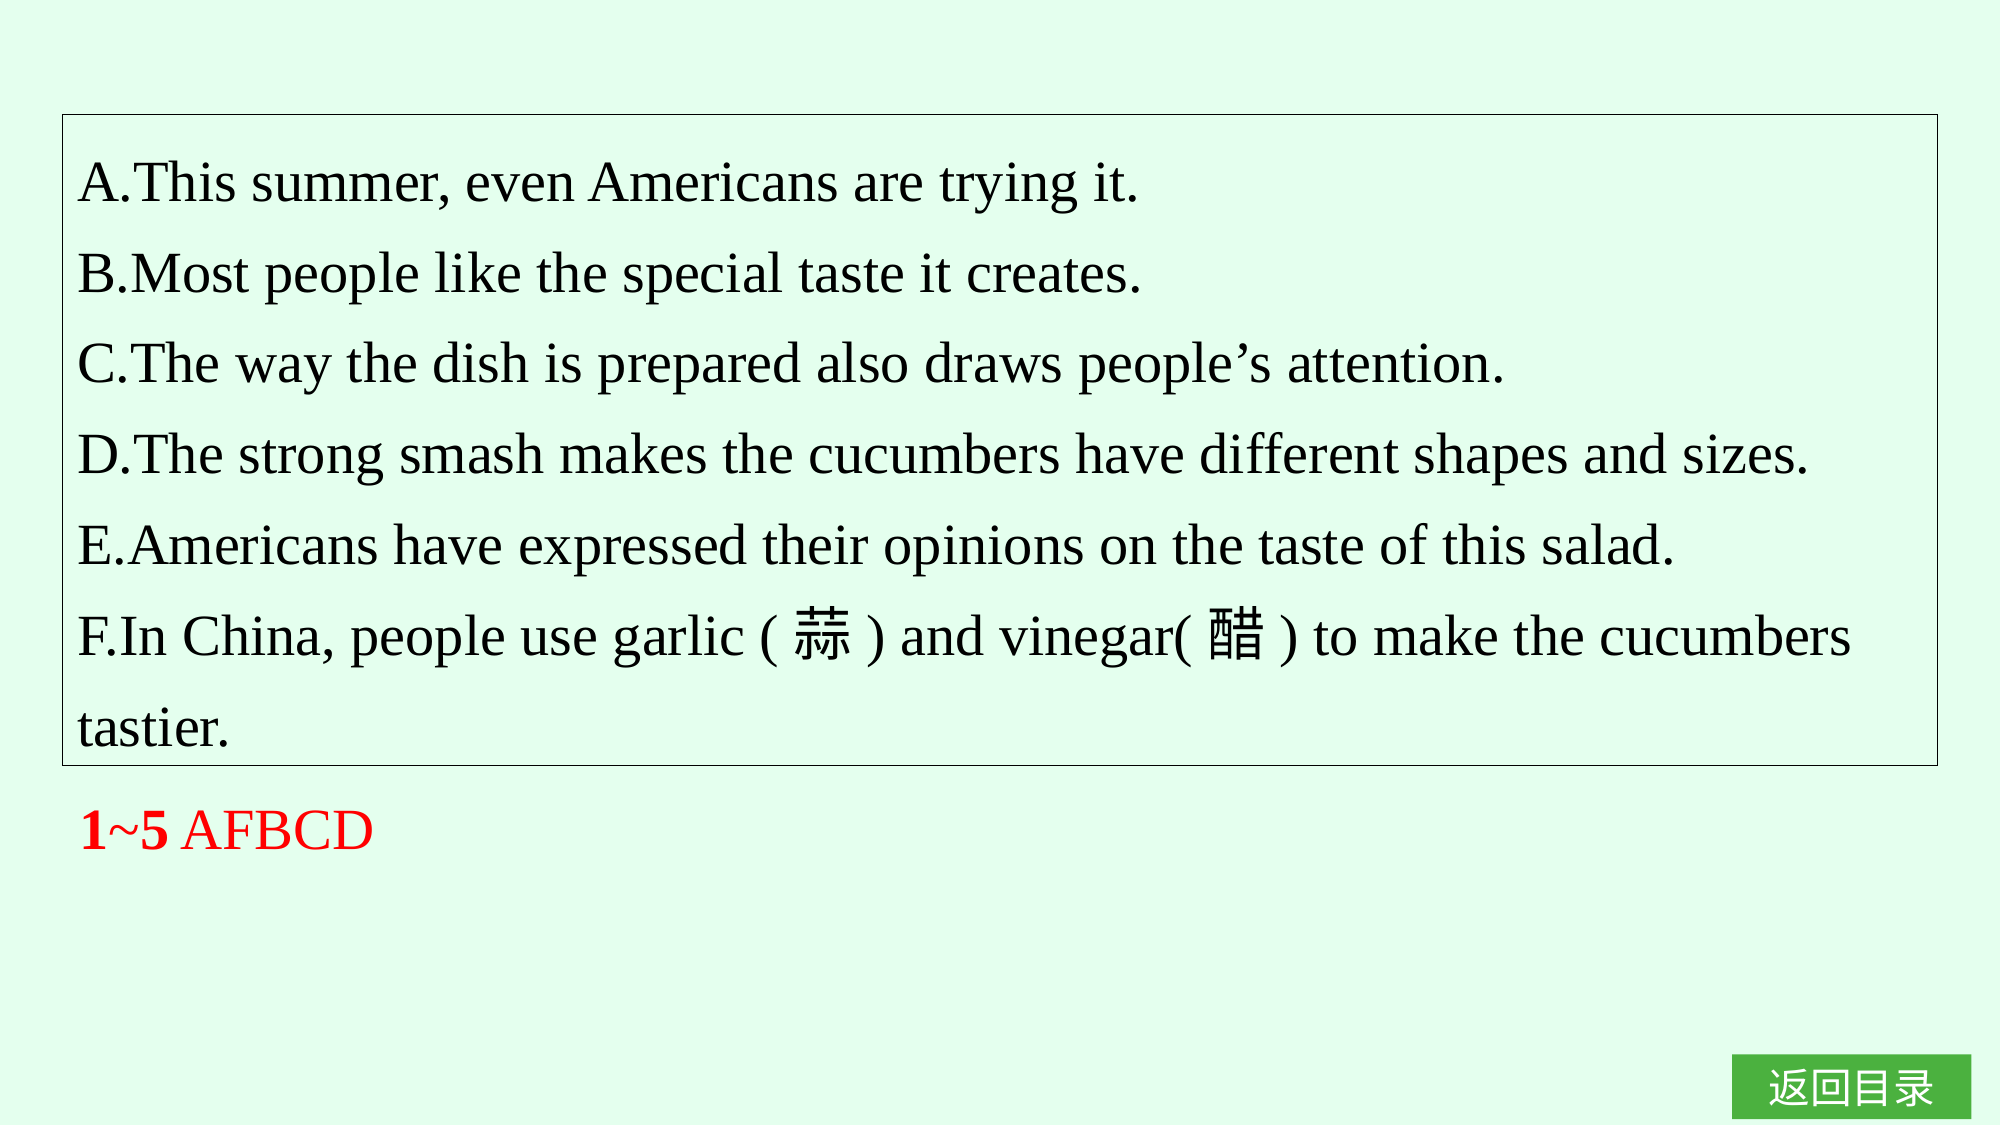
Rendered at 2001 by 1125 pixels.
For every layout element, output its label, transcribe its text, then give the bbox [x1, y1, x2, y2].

text_box A.This summer, even Americans are trying it. B.Most people like the special taste it creates. C.The way the dish is prepared also draws people’s attention. D.The strong smash makes the cucumbers have different shapes and sizes. E.Americans have expressed their opinions on the taste of this salad. F.In China, people use garlic (蒜) and vinegar(醋) to make the cucumbers tastier. [62, 114, 1938, 766]
text_box 1~5 AFBCD [64, 762, 404, 869]
